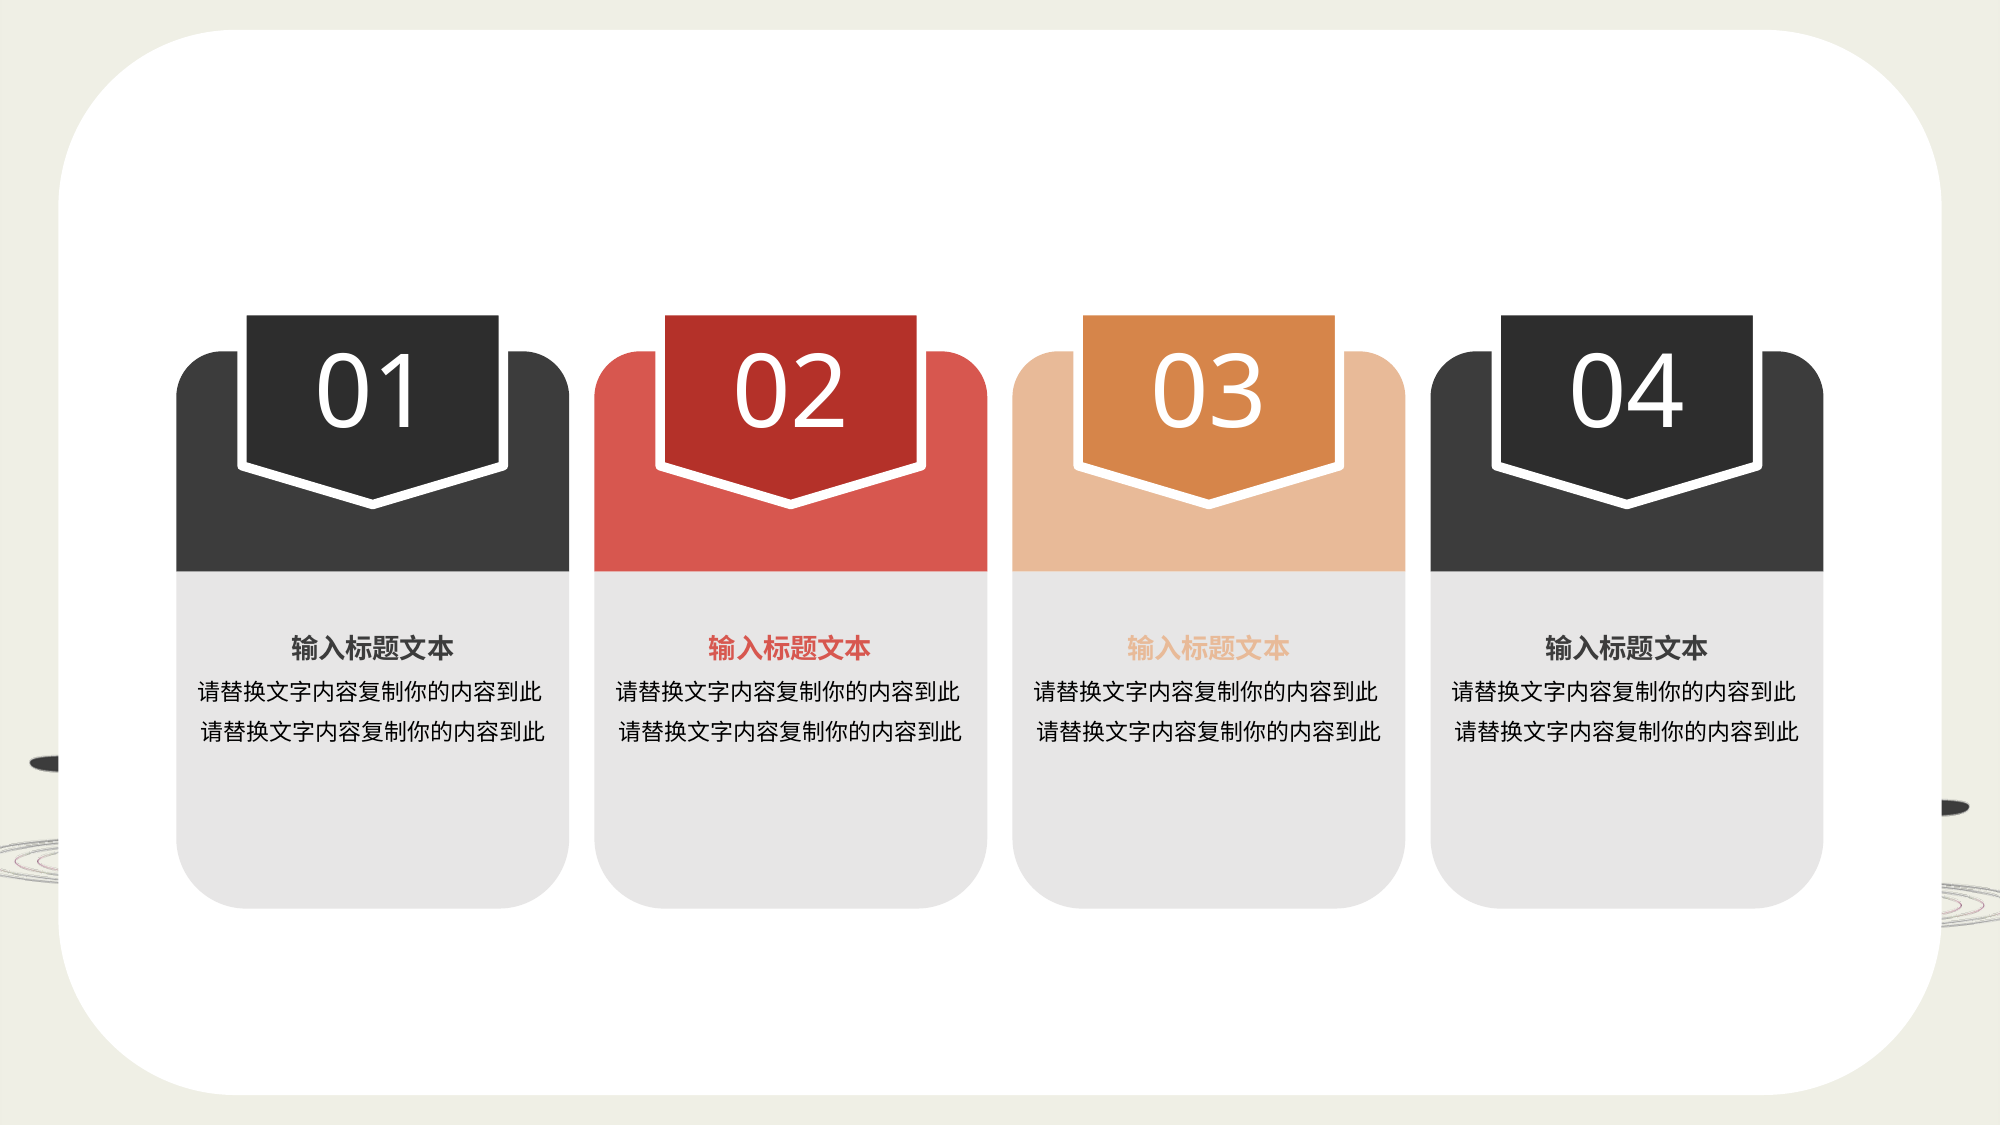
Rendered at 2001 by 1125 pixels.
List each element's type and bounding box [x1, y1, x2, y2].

text_box [594, 310, 988, 909]
text_box [176, 310, 570, 909]
text_box [1430, 310, 1824, 909]
picture [0, 0, 2000, 1125]
text_box [1012, 310, 1406, 909]
